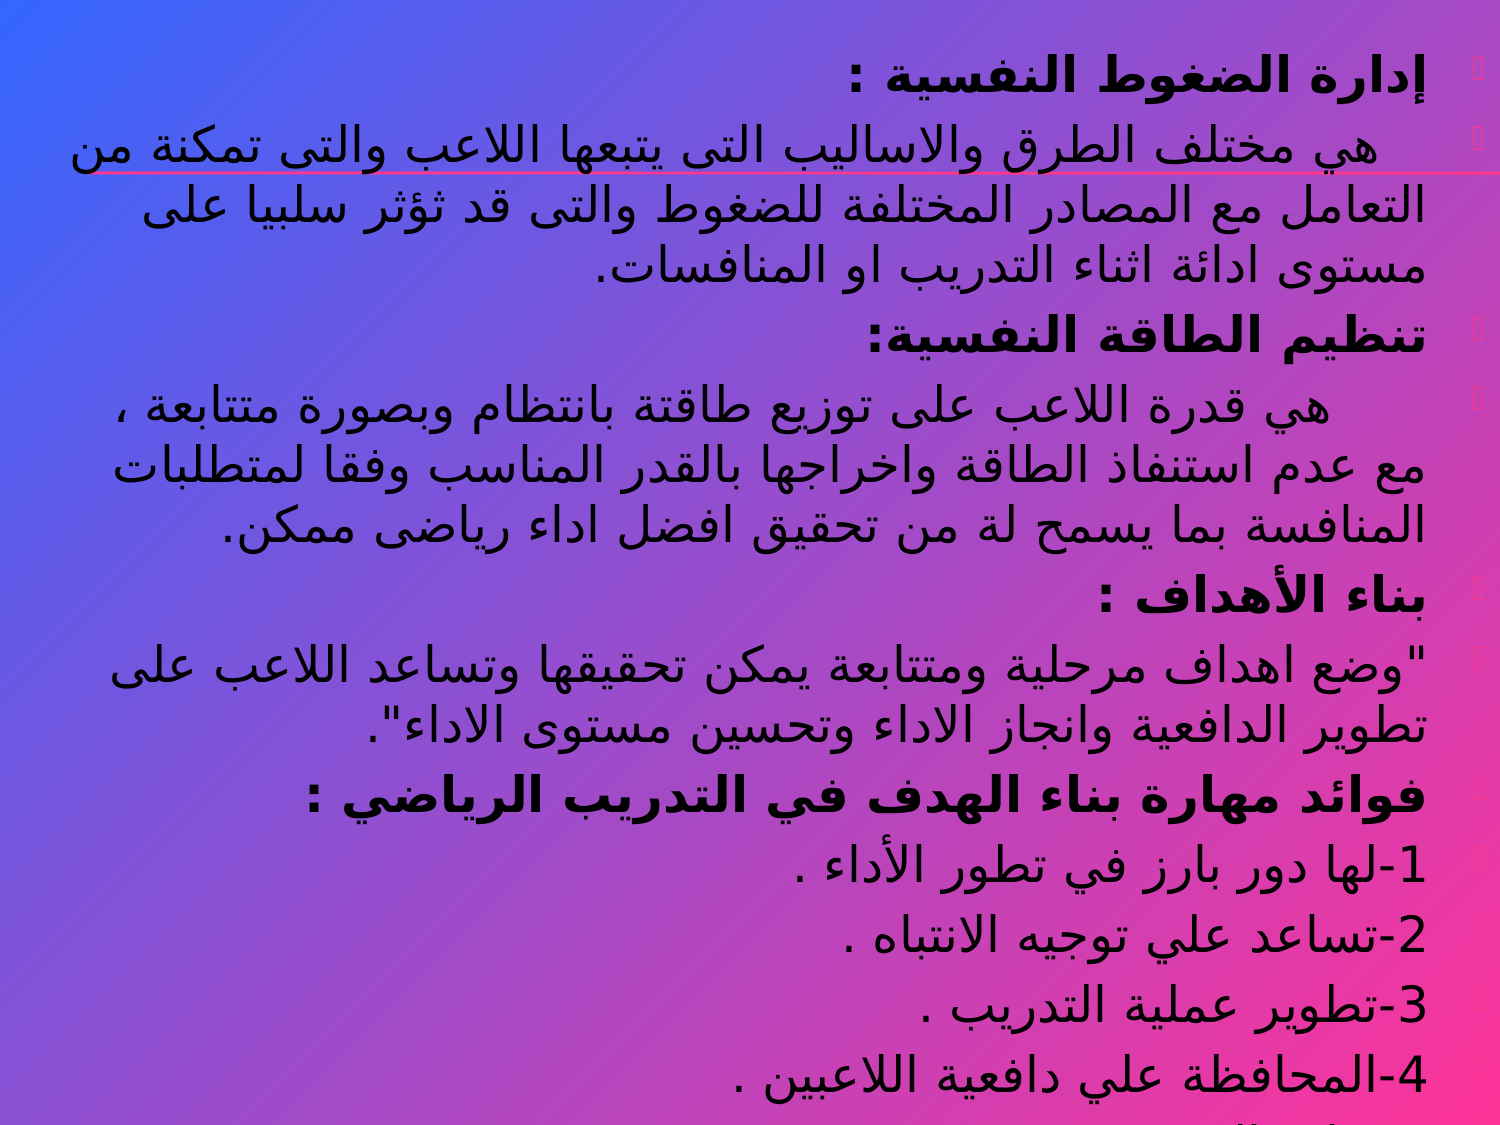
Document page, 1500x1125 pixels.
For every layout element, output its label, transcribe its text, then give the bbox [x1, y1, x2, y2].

list إدارة الضغوط النفسية : هي مختلف الطرق والاساليب التى يتبعها اللاعب والتى تمكنة من التعامل مع المصادر المختلفة للضغوط والتى قد ثؤثر سلبيا على مستوى ادائة اثناء التدريب او المنافسات. تنظيم الطاقة النفسية: هي قدرة اللاعب على توزيع طاقتة بانتظام وبصورة متتابعة ، مع عدم استنفاذ الطاقة واخراجها بالقدر المناسب وفقا لمتطلبات المنافسة بما يسمح لة من تحقيق افضل اداء رياضى ممكن. بناء الأهداف : "وضع اهداف مرحلية ومتتابعة يمكن تحقيقها وتساعد اللاعب على تطوير الدافعية وانجاز الاداء وتحسين مستوى الاداء". فوائد مهارة بناء الهدف في التدريب الرياضي : 1- لها دور بارز في تطور الأداء . 2- تساعد علي توجيه الانتباه . 3- تطوير عملية التدريب . 4- المحافظة علي دافعية اللاعبين . 5- زيادة الثقة . 6- زيادة فرص التحدي في التدريب [50, 35, 1500, 1090]
